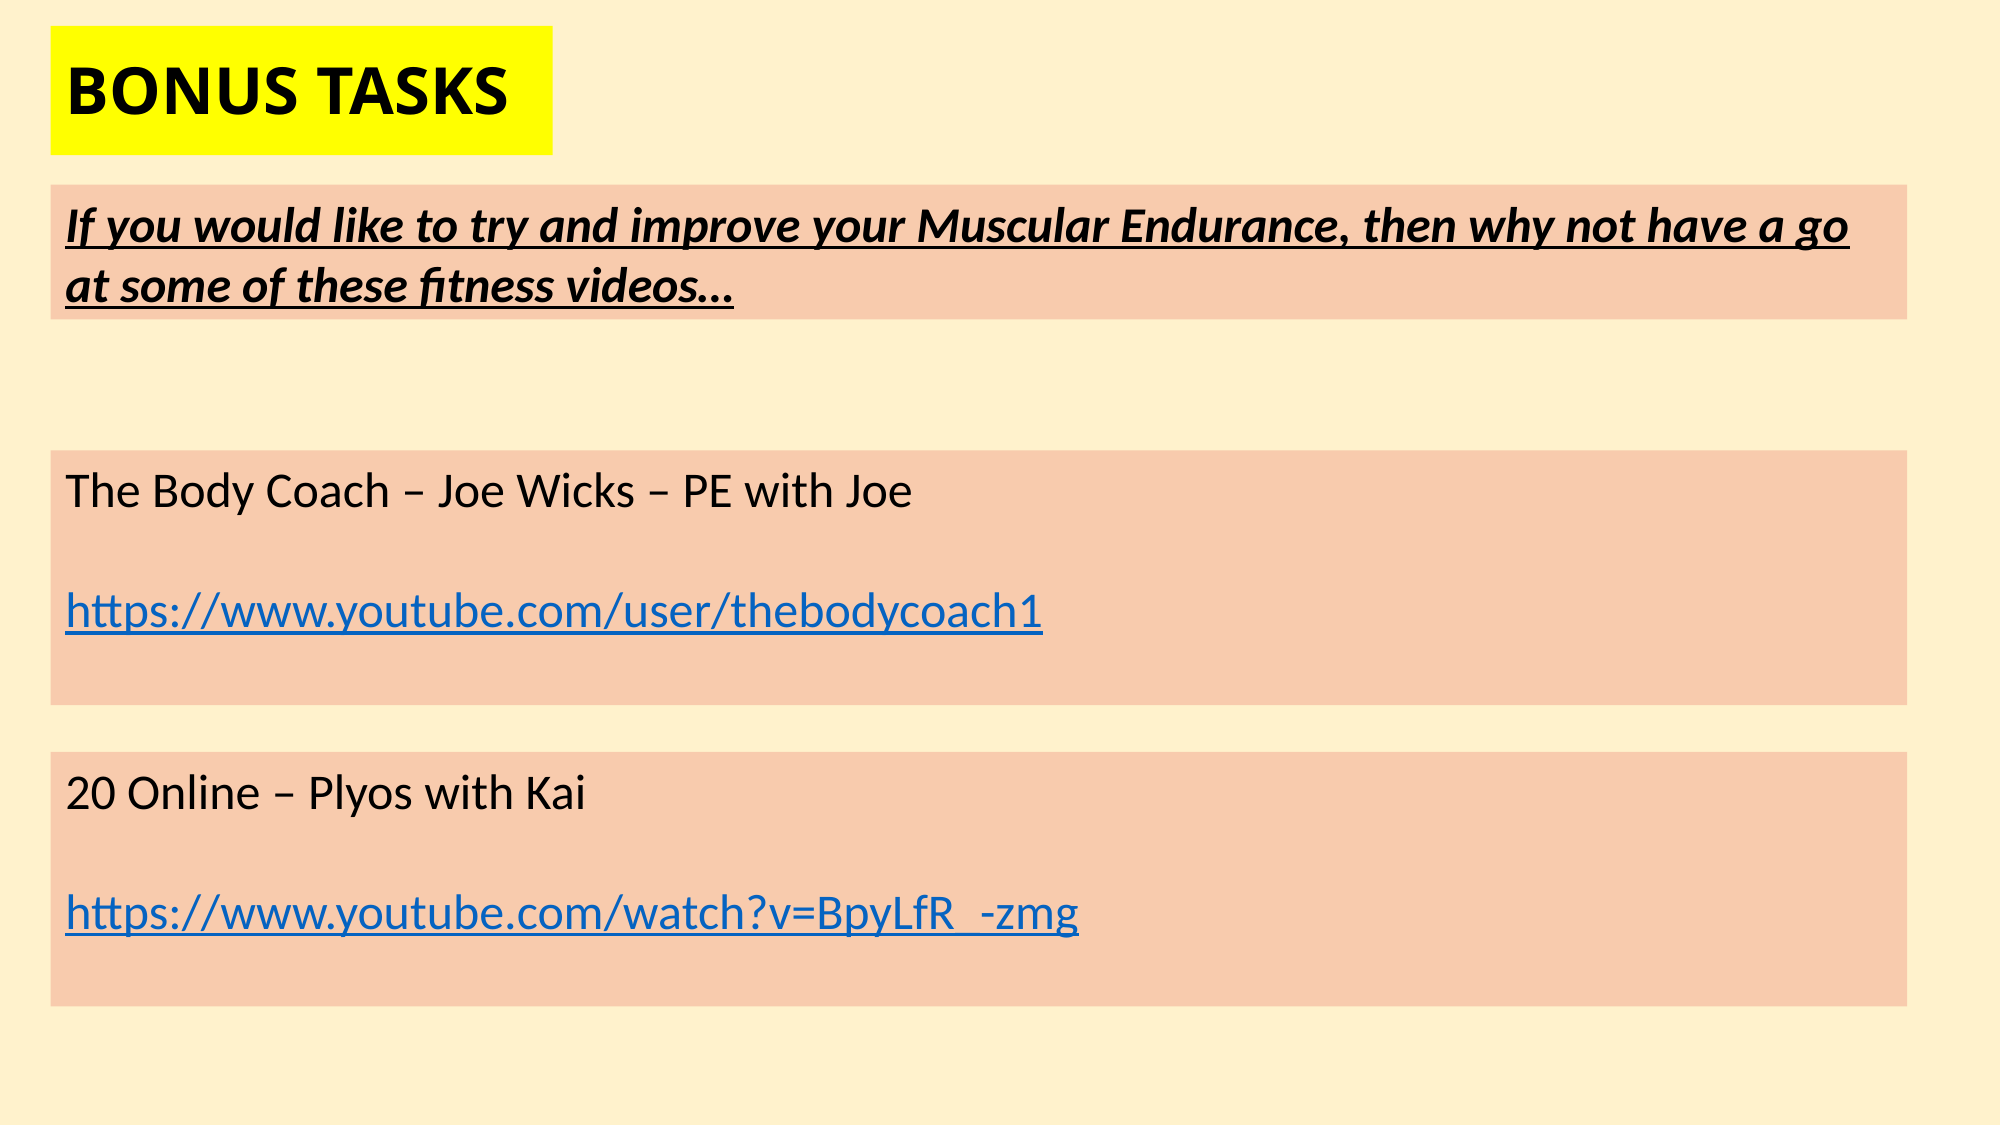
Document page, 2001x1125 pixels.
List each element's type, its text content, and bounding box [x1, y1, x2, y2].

title BONUS TASKS [50, 25, 553, 156]
text_box The Body Coach – Joe Wicks – PE with Joe https://www.youtube.com/user/thebodycoach1 [50, 450, 1908, 706]
text_box If you would like to try and improve your Muscular Endurance, then why not have a go at some of these fitness videos… [50, 184, 1908, 320]
text_box 20 Online – Plyos with Kai https://www.youtube.com/watch?v=BpyLfR_-zmg [50, 751, 1908, 1007]
